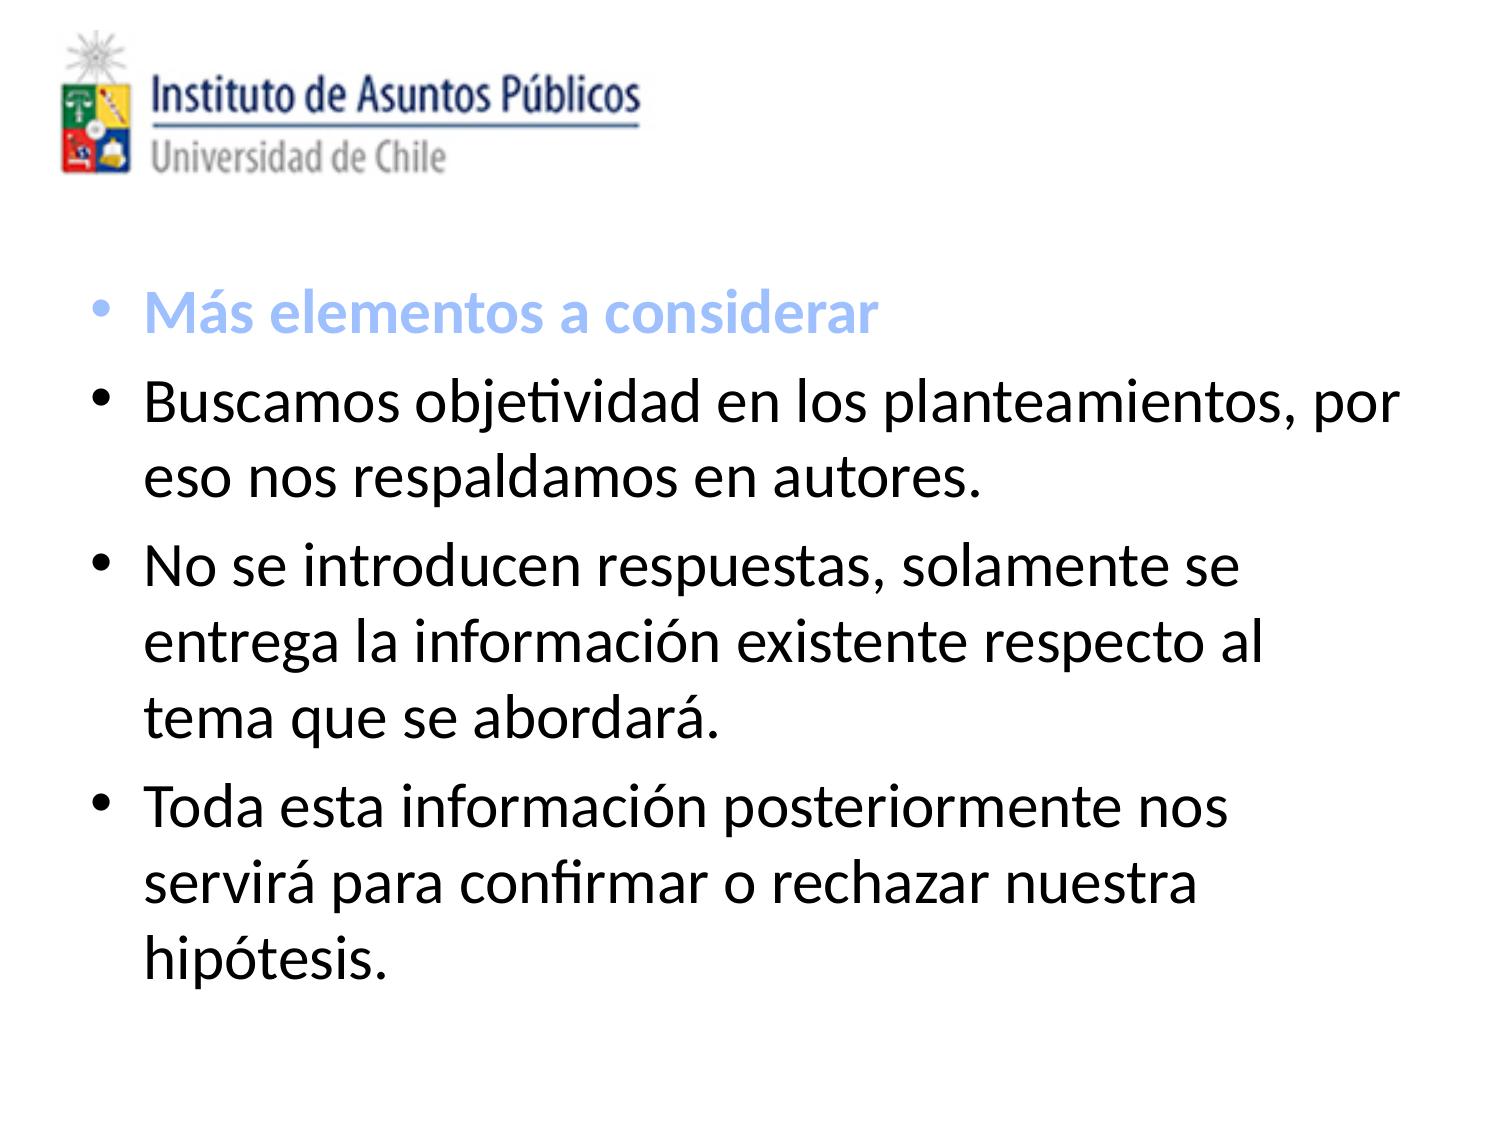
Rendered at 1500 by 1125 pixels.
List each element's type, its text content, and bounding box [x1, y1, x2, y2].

list Más elementos a considerar Buscamos objetividad en los planteamientos, por eso nos respaldamos en autores. No se introducen respuestas, solamente se entrega la información existente respecto al tema que se abordará. Toda esta información posteriormente nos servirá para confirmar o rechazar nuestra hipótesis. [75, 262, 1425, 1005]
picture [29, 30, 705, 209]
